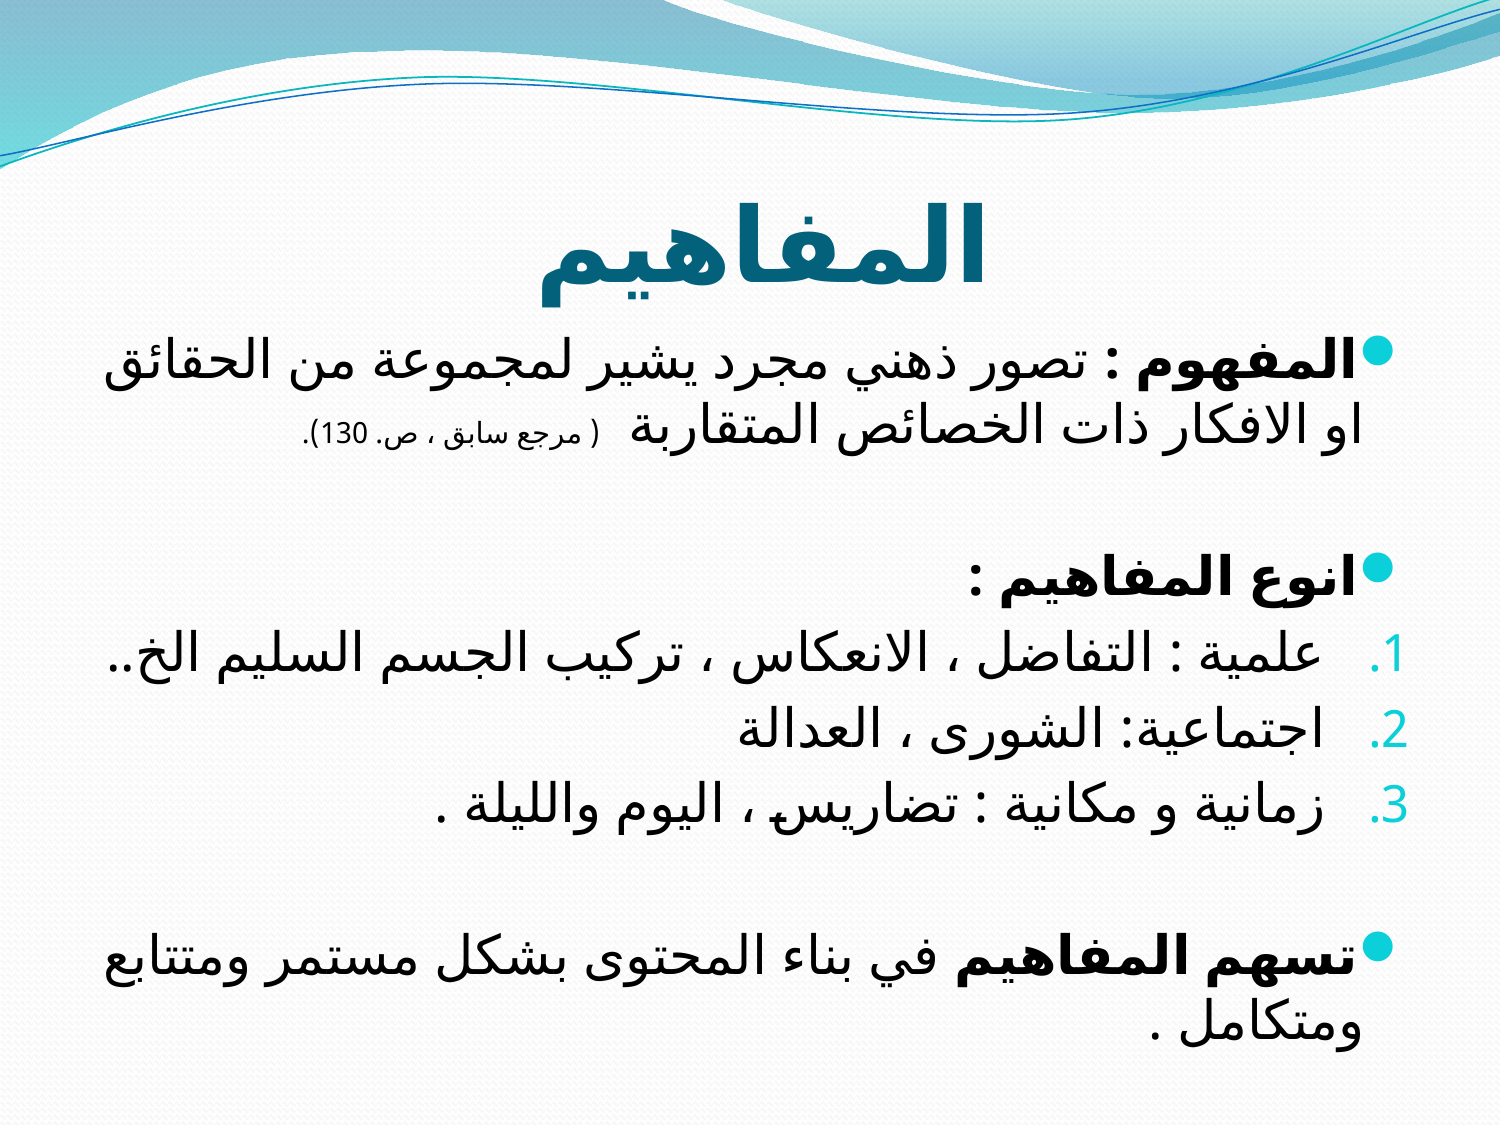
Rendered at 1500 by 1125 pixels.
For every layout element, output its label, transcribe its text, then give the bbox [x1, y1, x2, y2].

title المفاهيم [75, 115, 1425, 303]
list المفهوم : تصور ذهني مجرد يشير لمجموعة من الحقائق او الافكار ذات الخصائص المتقاربة ( مرجع سابق ، ص. 130). انوع المفاهيم : علمية : التفاضل ، الانعكاس ، تركيب الجسم السليم الخ.. اجتماعية: الشورى ، العدالة زمانية و مكانية : تضاريس ، اليوم والليلة . تسهم المفاهيم في بناء المحتوى بشكل مستمر ومتتابع ومتكامل . [75, 317, 1425, 1038]
